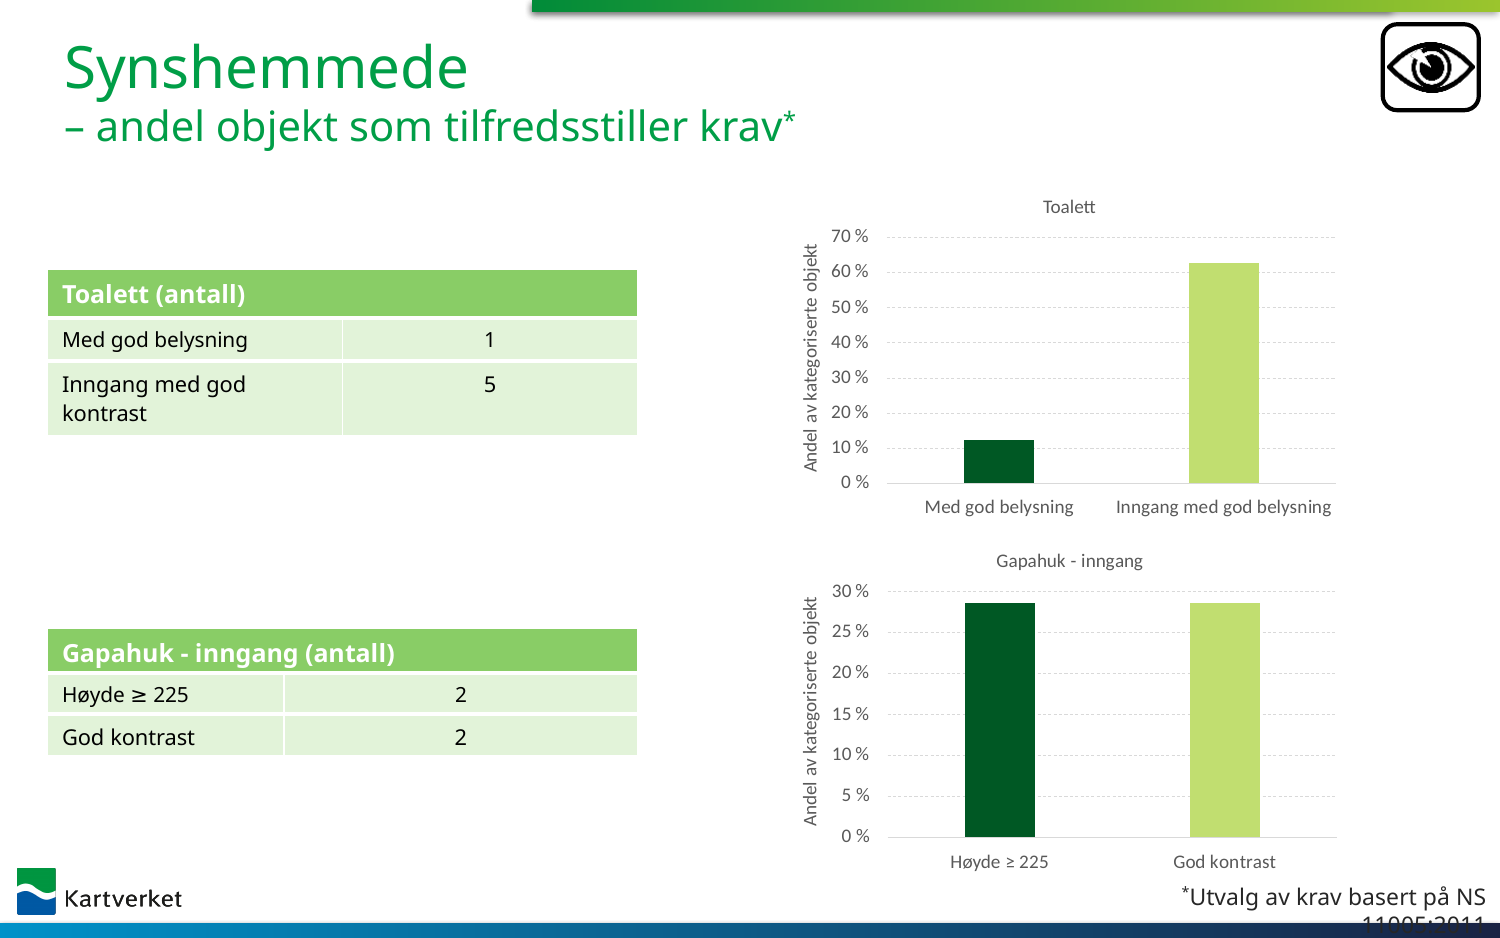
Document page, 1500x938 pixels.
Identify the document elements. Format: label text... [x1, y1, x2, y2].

table_cell Med god belysning [48, 320, 342, 359]
text_box Synshemmede – andel objekt som tilfredsstiller krav* [49, 24, 1431, 158]
picture [791, 541, 1348, 880]
table_cell 2 [285, 716, 637, 755]
table_cell Inngang med god kontrast [48, 363, 342, 435]
table_header Toalett (antall) [48, 270, 637, 316]
text_box *Utvalg av krav basert på NS 11005:2011 [1068, 873, 1500, 938]
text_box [1382, 24, 1480, 111]
table_cell 1 [343, 320, 637, 359]
table_cell God kontrast [48, 716, 283, 755]
table_cell 2 [285, 675, 637, 712]
table_cell Høyde ≥ 225 [48, 675, 283, 712]
table_cell 5 [343, 363, 637, 435]
picture [791, 187, 1347, 526]
table_header Gapahuk - inngang (antall) [48, 629, 637, 671]
